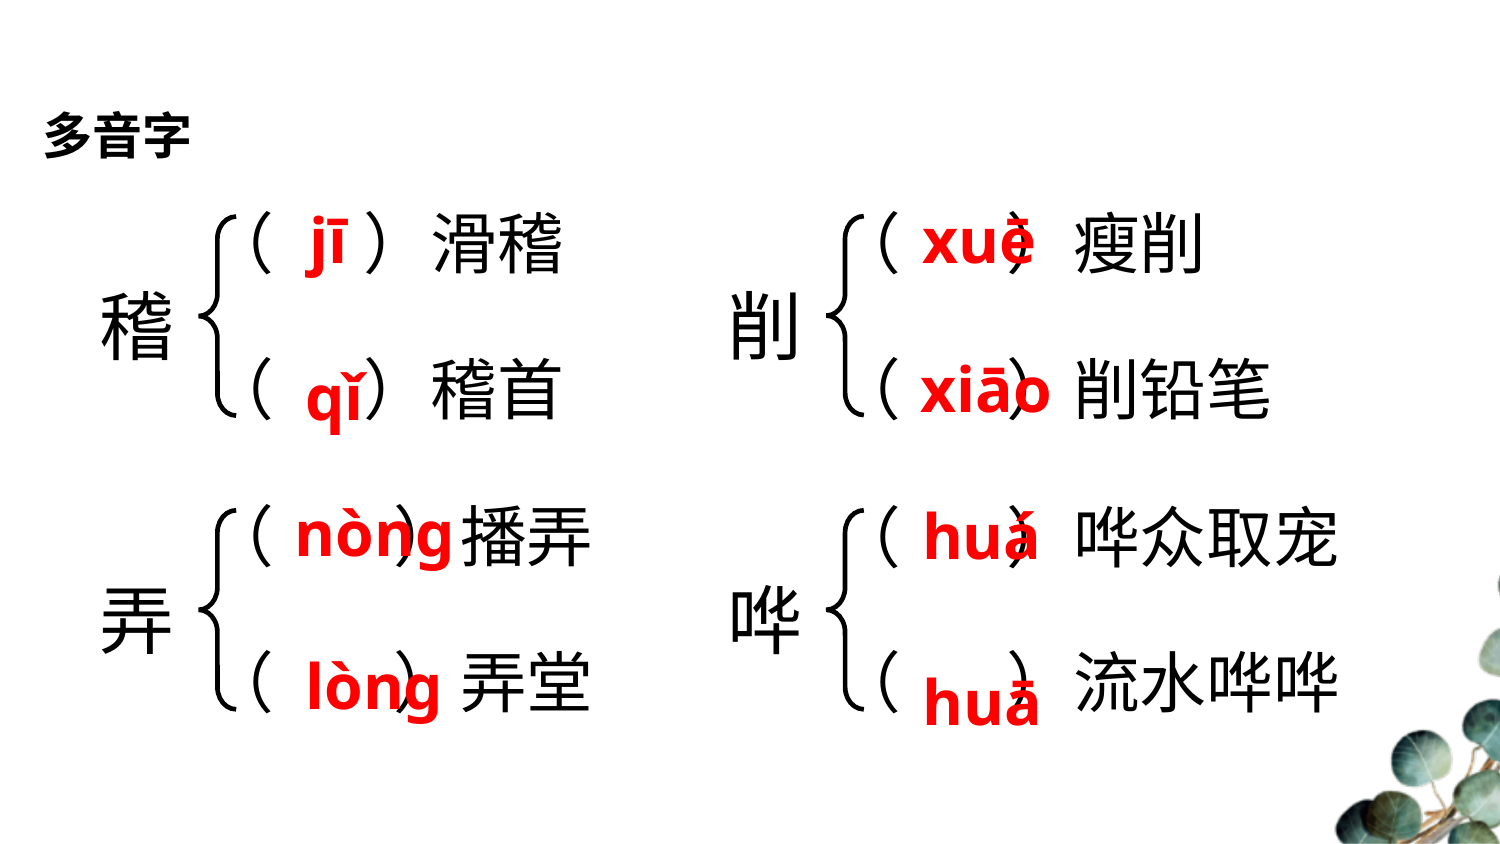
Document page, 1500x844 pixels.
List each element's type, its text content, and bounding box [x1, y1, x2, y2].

text_box （ ）弄堂 [192, 633, 691, 729]
text_box （ ）削铅笔 [820, 339, 1382, 435]
text_box jī [294, 193, 403, 284]
text_box （ ）流水哗哗 [820, 633, 1429, 729]
text_box [826, 289, 864, 339]
text_box （ ）播弄 [192, 487, 691, 583]
text_box （ ）稽首 [192, 339, 660, 435]
text_box （ ）滑稽 [192, 193, 691, 289]
text_box huá [907, 489, 1062, 580]
text_box 弄 [84, 566, 193, 672]
text_box huā [907, 655, 1062, 746]
text_box 多音字 [31, 98, 205, 170]
text_box （ ）哗众取宠 [820, 488, 1429, 584]
picture [1334, 565, 1500, 843]
text_box lònɡ [290, 639, 497, 730]
text_box [198, 583, 237, 633]
text_box [198, 289, 237, 339]
text_box xiāo [905, 342, 1097, 433]
text_box qǐ [290, 350, 399, 440]
text_box 哗 [712, 566, 821, 672]
text_box 削 [712, 271, 821, 377]
text_box nònɡ [280, 485, 487, 576]
text_box （ ）瘦削 [820, 193, 1319, 289]
text_box xuē [907, 193, 1071, 284]
text_box [826, 584, 864, 633]
text_box 稽 [84, 272, 193, 378]
